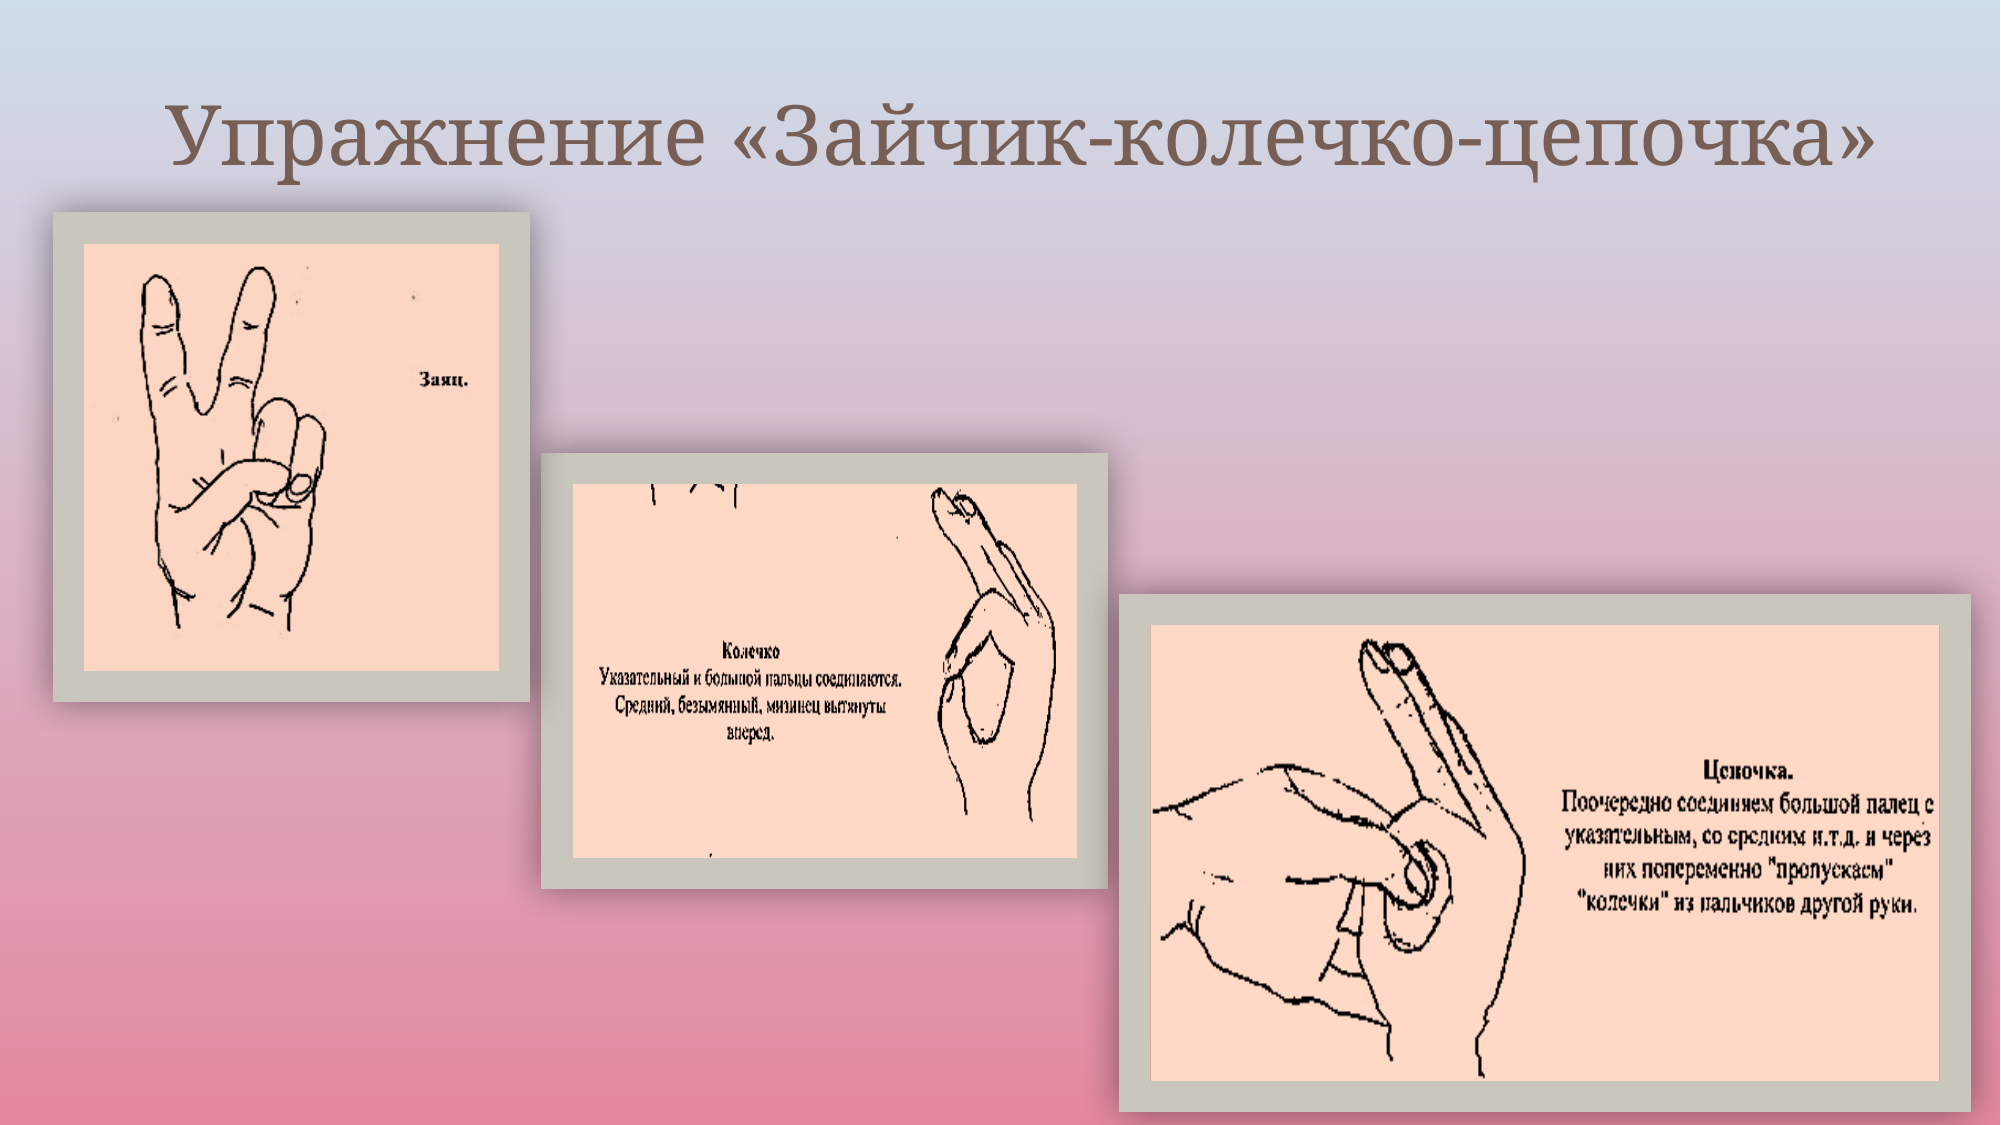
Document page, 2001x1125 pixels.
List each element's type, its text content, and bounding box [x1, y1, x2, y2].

picture [1149, 624, 1941, 1082]
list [572, 483, 1078, 859]
title Упражнение «Зайчик-колечко-цепочка» [106, 74, 1940, 194]
picture [83, 243, 500, 672]
